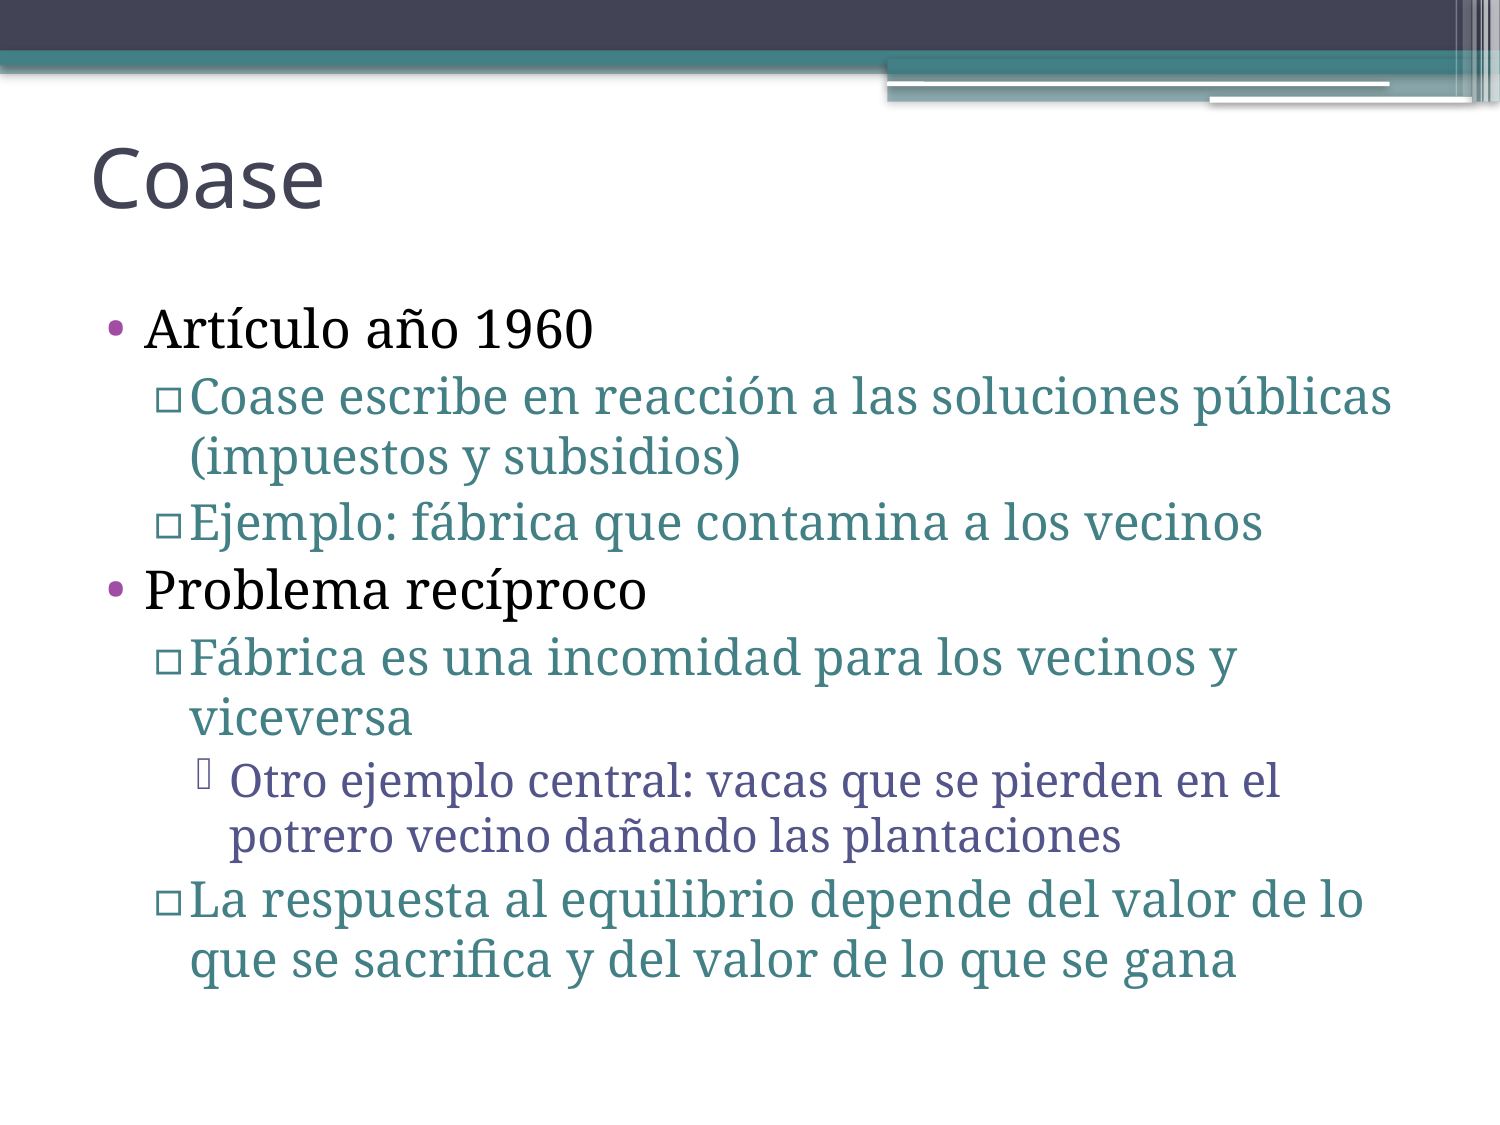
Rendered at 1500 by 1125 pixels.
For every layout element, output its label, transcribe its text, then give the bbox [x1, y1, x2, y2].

title Coase [75, 87, 1425, 263]
list Artículo año 1960 Coase escribe en reacción a las soluciones públicas (impuestos y subsidios) Ejemplo: fábrica que contamina a los vecinos Problema recíproco Fábrica es una incomidad para los vecinos y viceversa Otro ejemplo central: vacas que se pierden en el potrero vecino dañando las plantaciones La respuesta al equilibrio depende del valor de lo que se sacrifica y del valor de lo que se gana [75, 287, 1425, 1004]
